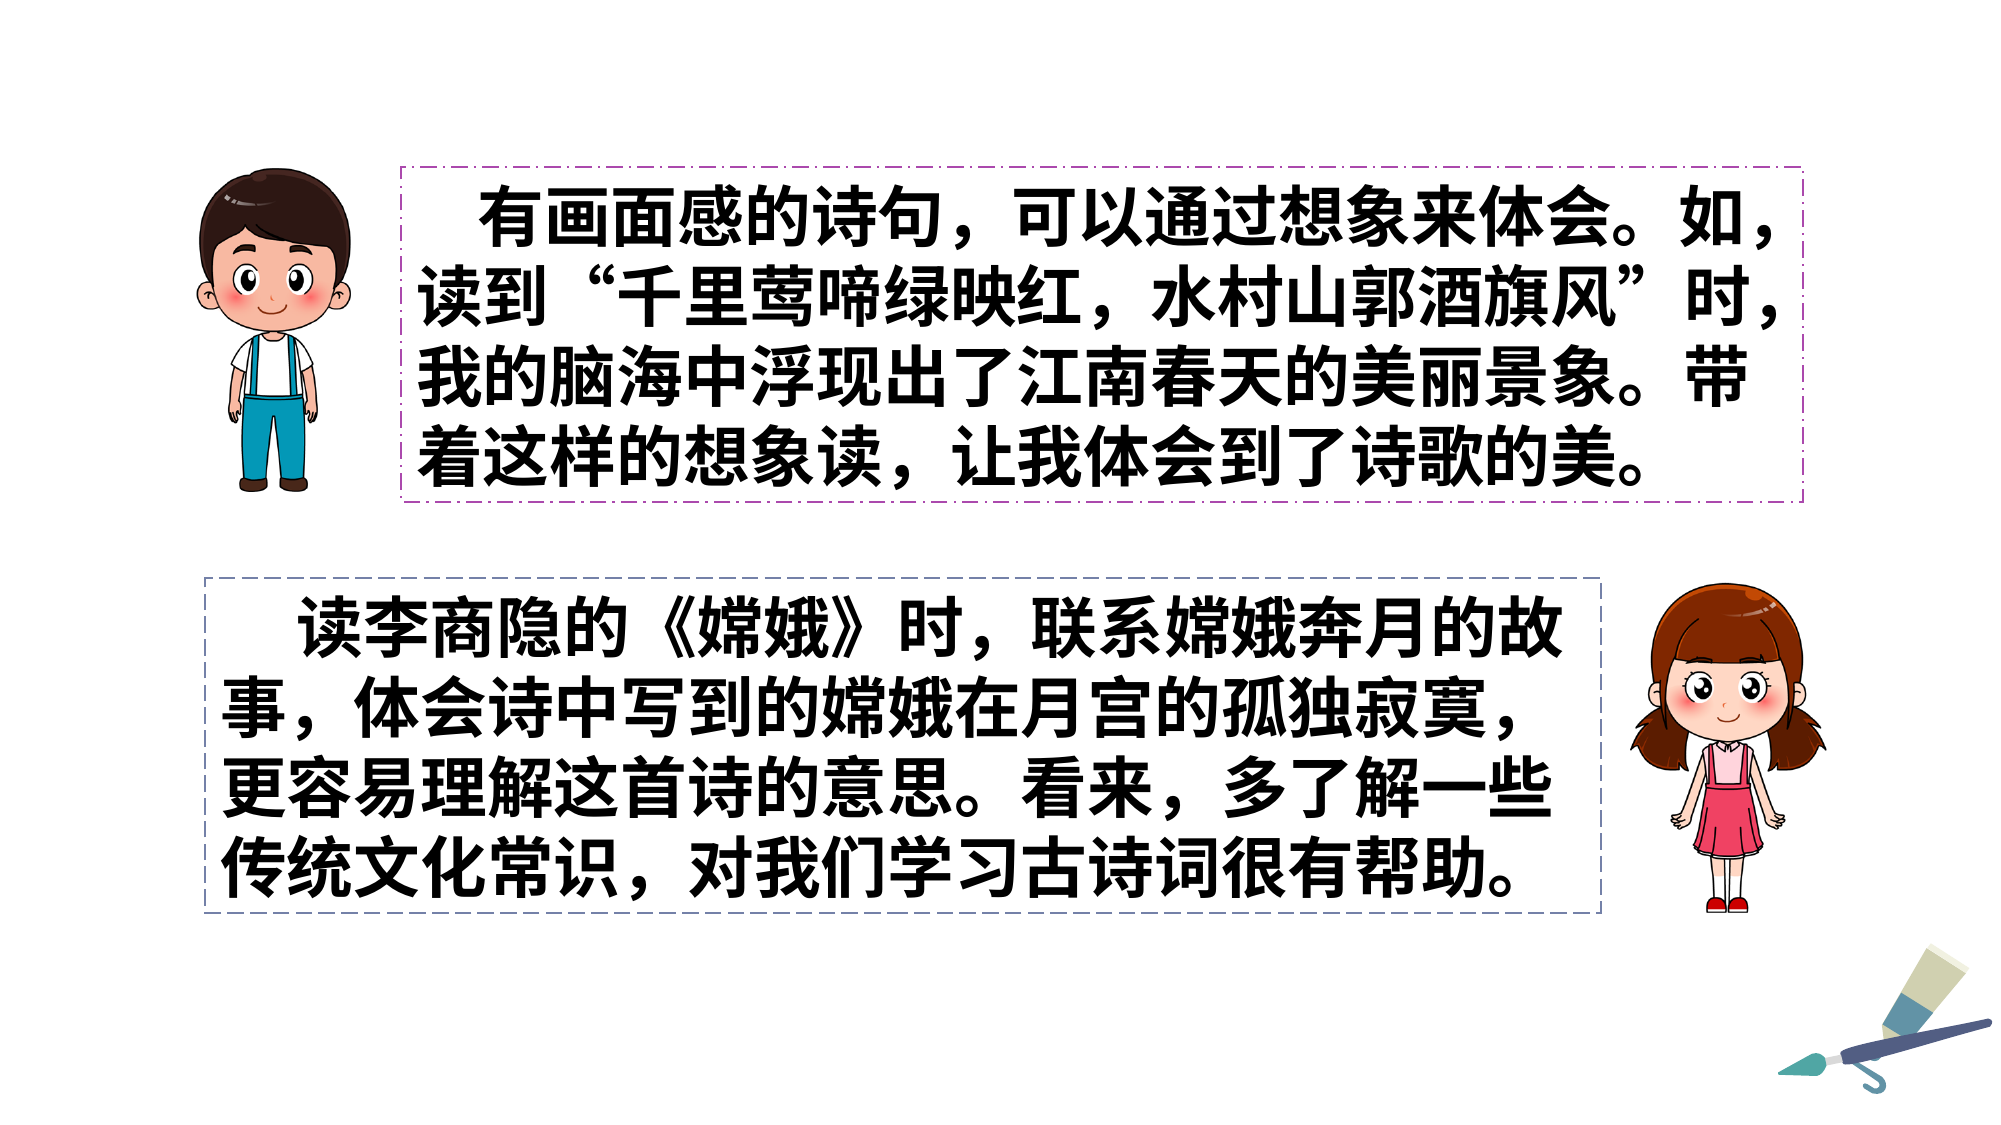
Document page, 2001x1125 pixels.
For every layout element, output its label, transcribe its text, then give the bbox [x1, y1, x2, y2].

picture [1562, 581, 1894, 913]
picture [111, 167, 436, 492]
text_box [1811, 945, 1974, 1125]
text_box 有画面感的诗句，可以通过想象来体会。如，读到“千里莺啼绿映红，水村山郭酒旗风”时，我的脑海中浮现出了江南春天的美丽景象。带着这样的想象读，让我体会到了诗歌的美。 [400, 166, 1804, 503]
text_box 读李商隐的《嫦娥》时，联系嫦娥奔月的故事，体会诗中写到的嫦娥在月宫的孤独寂寞，更容易理解这首诗的意思。看来，多了解一些传统文化常识，对我们学习古诗词很有帮助。 [204, 577, 1602, 914]
